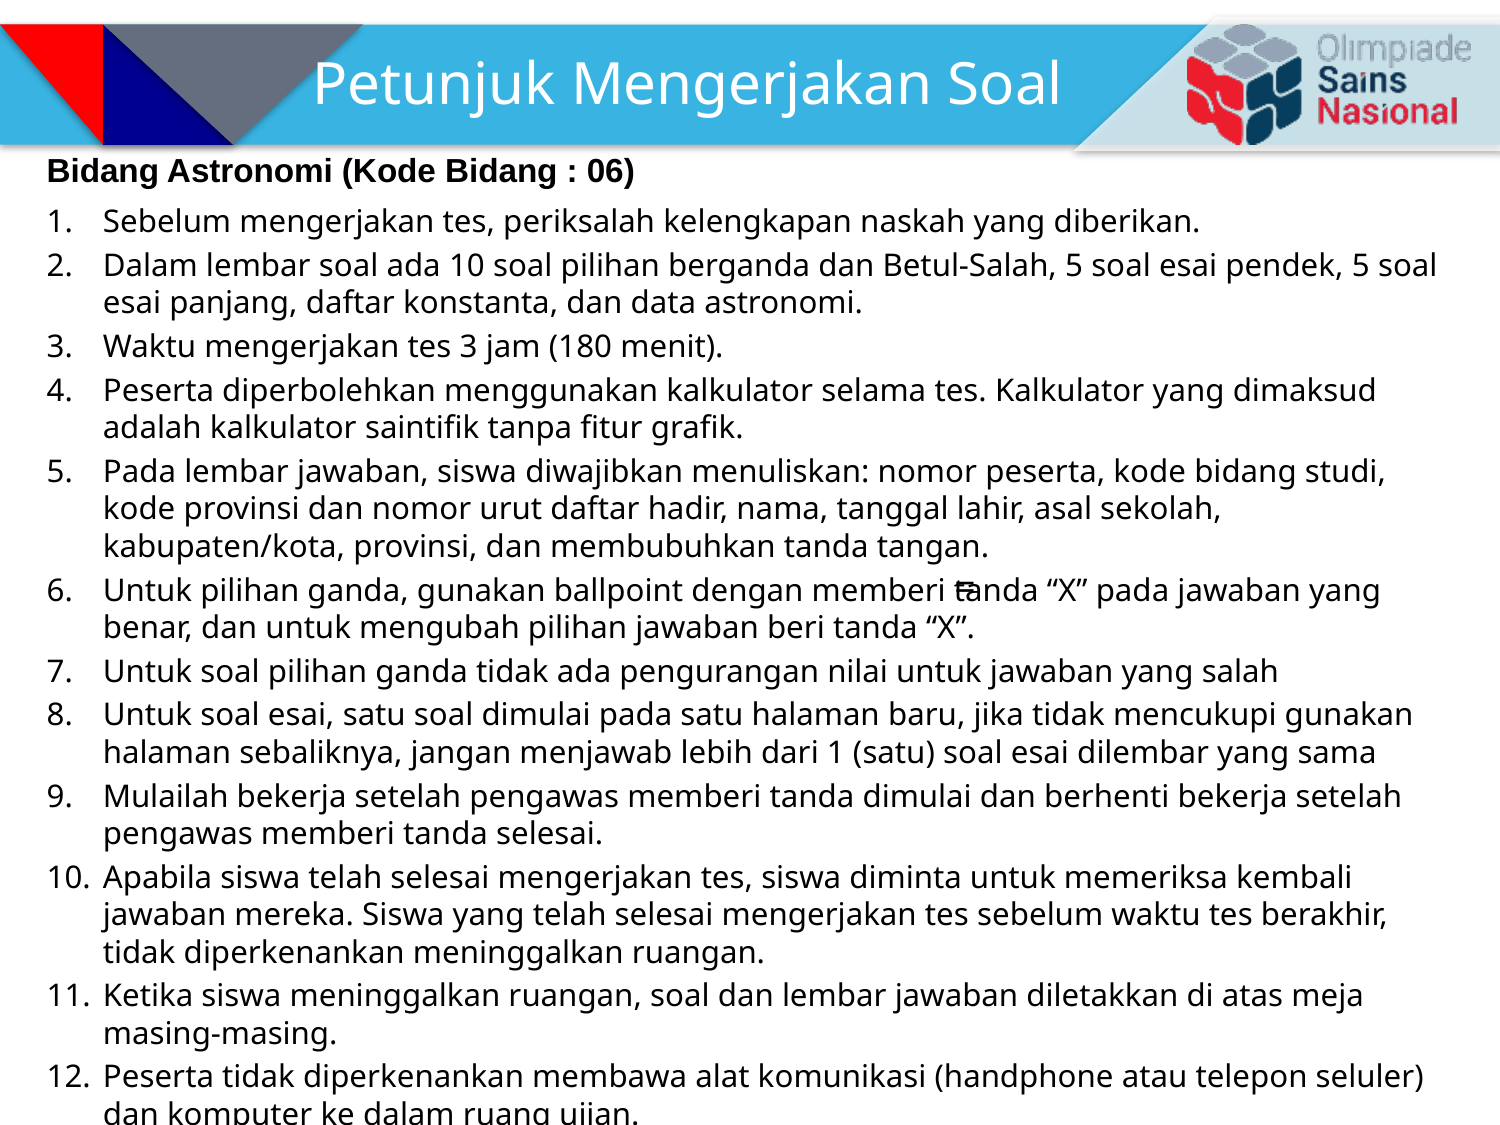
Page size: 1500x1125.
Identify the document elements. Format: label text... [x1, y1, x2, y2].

text_box [1208, 15, 1500, 152]
text_box [1072, 47, 1186, 152]
text_box [104, 23, 364, 141]
text_box Petunjuk Mengerjakan Soal [297, 38, 1078, 124]
text_box [247, 24, 1186, 141]
text_box Bidang Astronomi (Kode Bidang : 06) Sebelum mengerjakan tes, periksalah kelengkapan naskah yang diberikan. Dalam lembar soal ada 10 soal pilihan berganda dan Betul-Salah, 5 soal esai pendek, 5 soal esai panjang, daftar konstanta, dan data astronomi. Waktu mengerjakan tes 3 jam (180 menit). Peserta diperbolehkan menggunakan kalkulator selama tes. Kalkulator yang dimaksud adalah kalkulator saintifik tanpa fitur grafik. Pada lembar jawaban, siswa diwajibkan menuliskan: nomor peserta, kode bidang studi, kode provinsi dan nomor urut daftar hadir, nama, tanggal lahir, asal sekolah, kabupaten/kota, provinsi, dan membubuhkan tanda tangan. Untuk pilihan ganda, gunakan ballpoint dengan memberi tanda “X” pada jawaban yang benar, dan untuk mengubah pilihan jawaban beri tanda “X”. Untuk soal pilihan ganda tidak ada pengurangan nilai untuk jawaban yang salah Untuk soal esai, satu soal dimulai pada satu halaman baru, jika tidak mencukupi gunakan halaman sebaliknya, jangan menjawab lebih dari 1 (satu) soal esai dilembar yang sama Mulailah bekerja setelah pengawas memberi tanda dimulai dan berhenti bekerja setelah pengawas memberi tanda selesai. Apabila siswa telah selesai mengerjakan tes, siswa diminta untuk memeriksa kembali jawaban mereka. Siswa yang telah selesai mengerjakan tes sebelum waktu tes berakhir, tidak diperkenankan meninggalkan ruangan. Ketika siswa meninggalkan ruangan, soal dan lembar jawaban diletakkan di atas meja masing-masing. Peserta tidak diperkenankan membawa alat komunikasi (handphone atau telepon seluler) dan komputer ke dalam ruang ujian. [31, 141, 1476, 1125]
text_box = [939, 555, 991, 616]
text_box [0, 23, 104, 141]
text_box [0, 37, 89, 146]
picture [1187, 24, 1471, 145]
text_box [107, 41, 218, 141]
